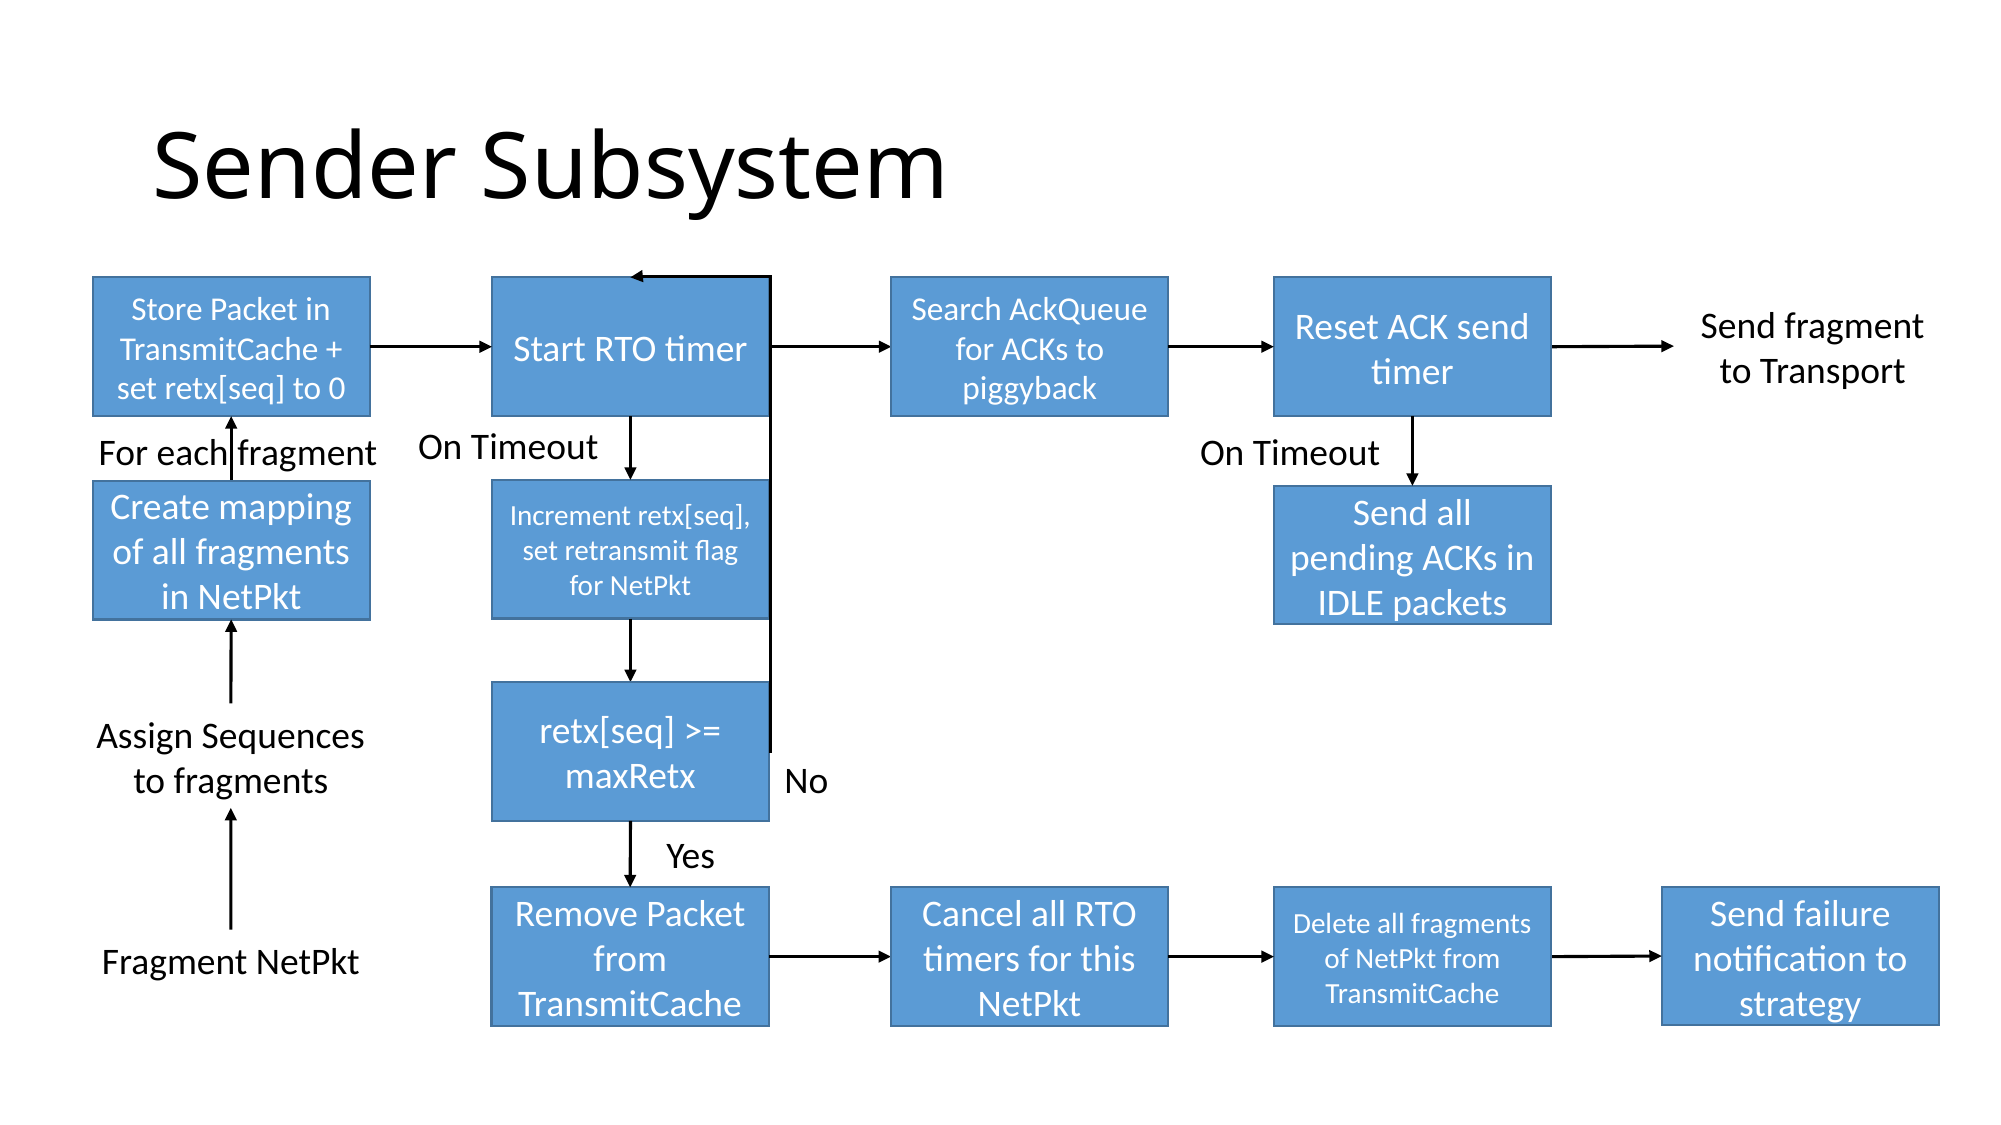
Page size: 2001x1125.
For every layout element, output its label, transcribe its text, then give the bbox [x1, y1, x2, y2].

text_box Delete all fragments of NetPkt from TransmitCache [1273, 886, 1552, 1027]
text_box For each fragment [83, 420, 231, 480]
text_box Fragment NetPkt [87, 929, 375, 990]
text_box Create mapping of all fragments in NetPkt [92, 480, 371, 621]
text_box On Timeout [1185, 420, 1396, 480]
text_box Store Packet in TransmitCache + set retx[seq] to 0 [92, 276, 371, 417]
text_box Yes [651, 823, 731, 884]
text_box No [769, 748, 844, 809]
text_box retx[seq] >= maxRetx [491, 681, 770, 822]
text_box Send failure notification to strategy [1661, 886, 1940, 1026]
text_box Send all pending ACKs in IDLE packets [1273, 485, 1552, 625]
text_box Remove Packet from TransmitCache [490, 886, 770, 1027]
text_box On Timeout [403, 414, 614, 475]
title Sender Subsystem [137, 59, 1863, 278]
text_box Cancel all RTO timers for this NetPkt [890, 886, 1169, 1027]
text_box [630, 277, 770, 752]
text_box Search AckQueue for ACKs to piggyback [890, 276, 1169, 417]
text_box For each fragment [232, 420, 393, 480]
text_box Assign Sequences to fragments [81, 703, 381, 808]
text_box Start RTO timer [491, 276, 630, 417]
text_box Increment retx[seq], set retransmit flag for NetPkt [491, 479, 630, 620]
text_box Send fragment to Transport [1673, 293, 1952, 399]
text_box Reset ACK send timer [1273, 276, 1552, 417]
